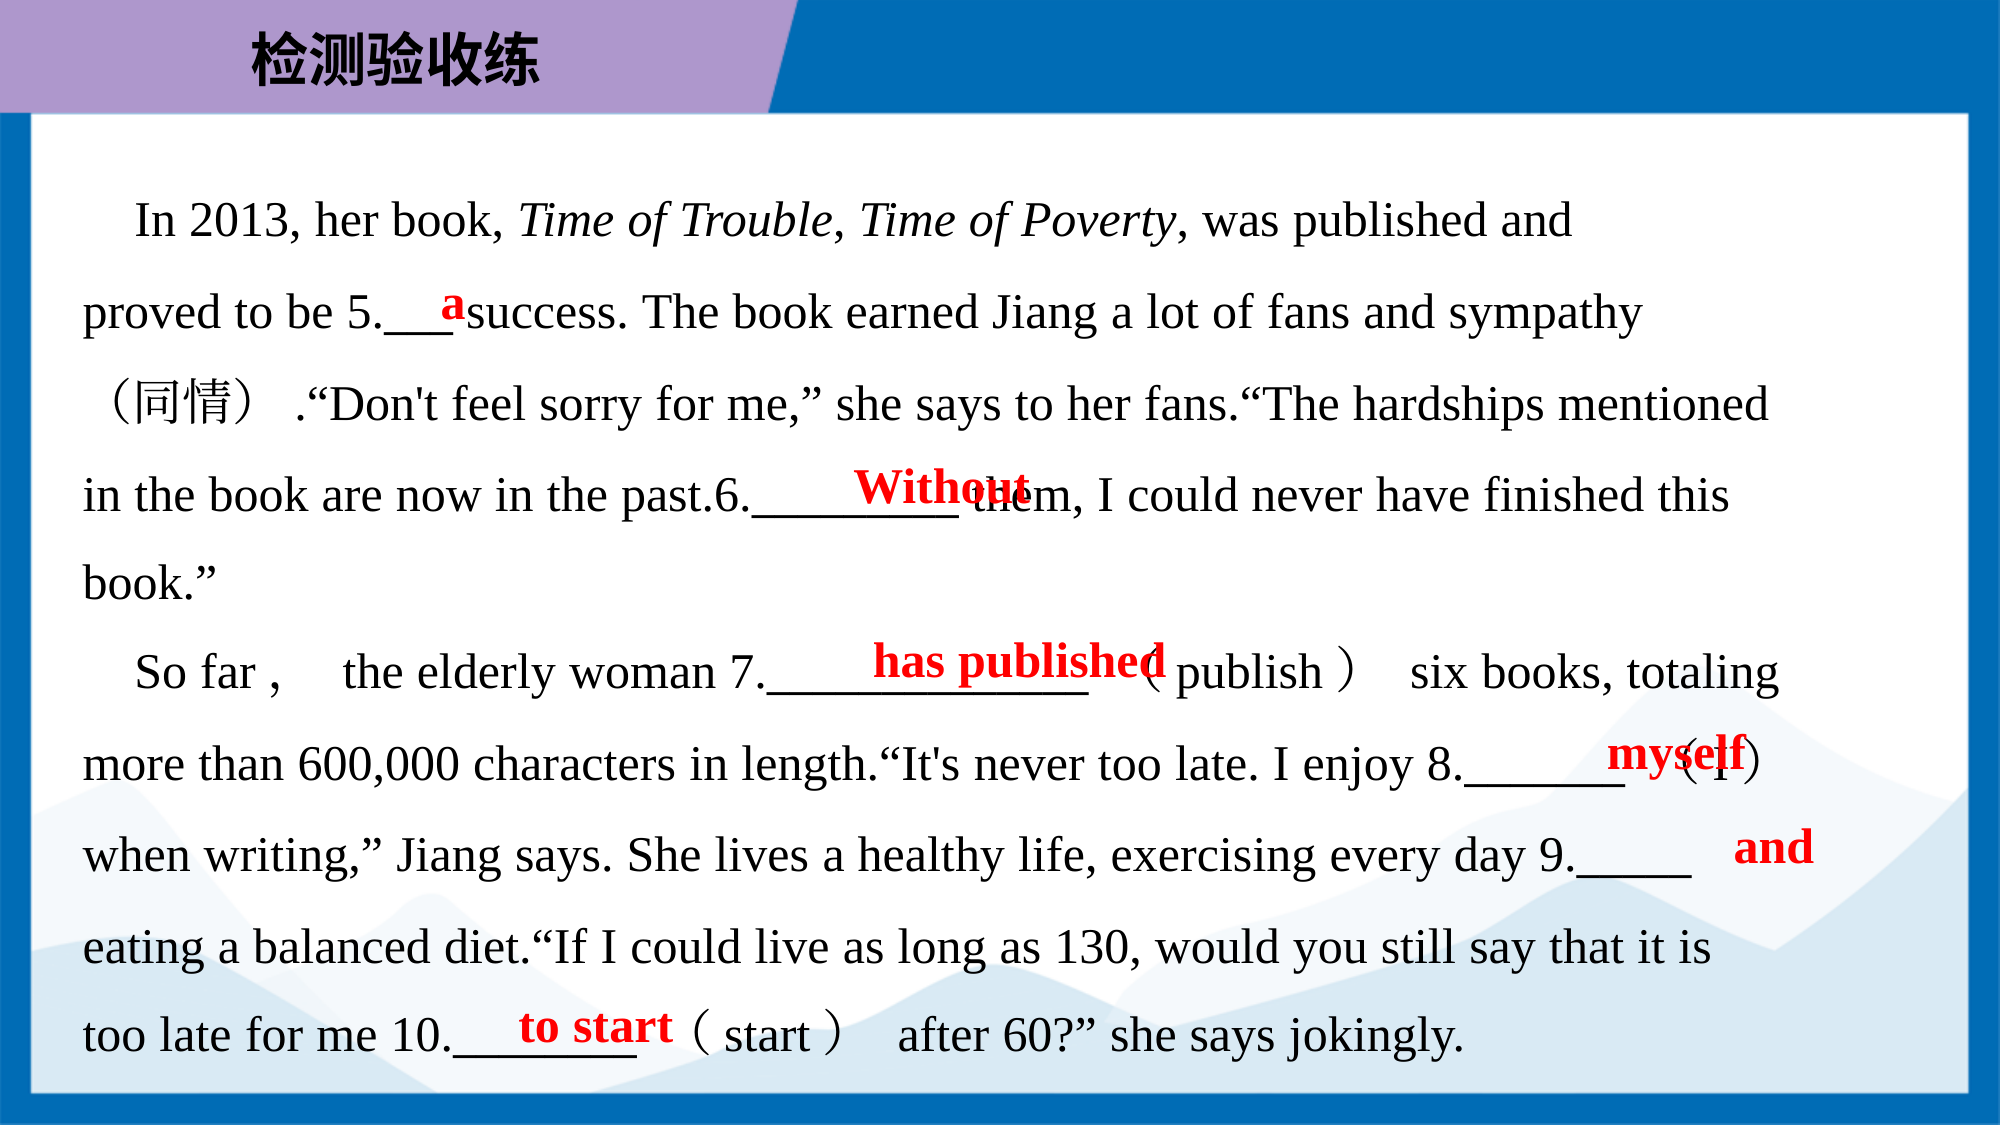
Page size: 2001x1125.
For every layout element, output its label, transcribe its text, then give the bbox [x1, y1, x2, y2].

text_box to start [494, 965, 698, 1044]
text_box In 2013, her book, Time of Trouble, Time of Poverty, was published and proved to be 5.___ success. The book earned Jiang a lot of fans and sympathy （同情）.“Don't feel sorry for me,” she says to her fans.“The hardships mentioned in the book are now in the past.6._________ them, I could never have finished this book.” [82, 155, 1917, 601]
text_box and [1715, 785, 1833, 864]
text_box Without [835, 425, 1049, 505]
text_box has published [848, 600, 1191, 678]
text_box myself [1588, 691, 1764, 771]
text_box a [422, 242, 484, 321]
text_box So far， the elderly woman 7.______________ （publish） six books, totaling more than 600,000 characters in length.“It's never too late. I enjoy 8._______ （I） when writing,” Jiang says. She lives a healthy life, exercising every day 9._____ eating a balanced diet.“If I could live as long as 130, would you still say that it is too late for me 10.________ （start） after 60?” she says jokingly. [82, 606, 1917, 1052]
picture [0, 0, 2000, 1125]
